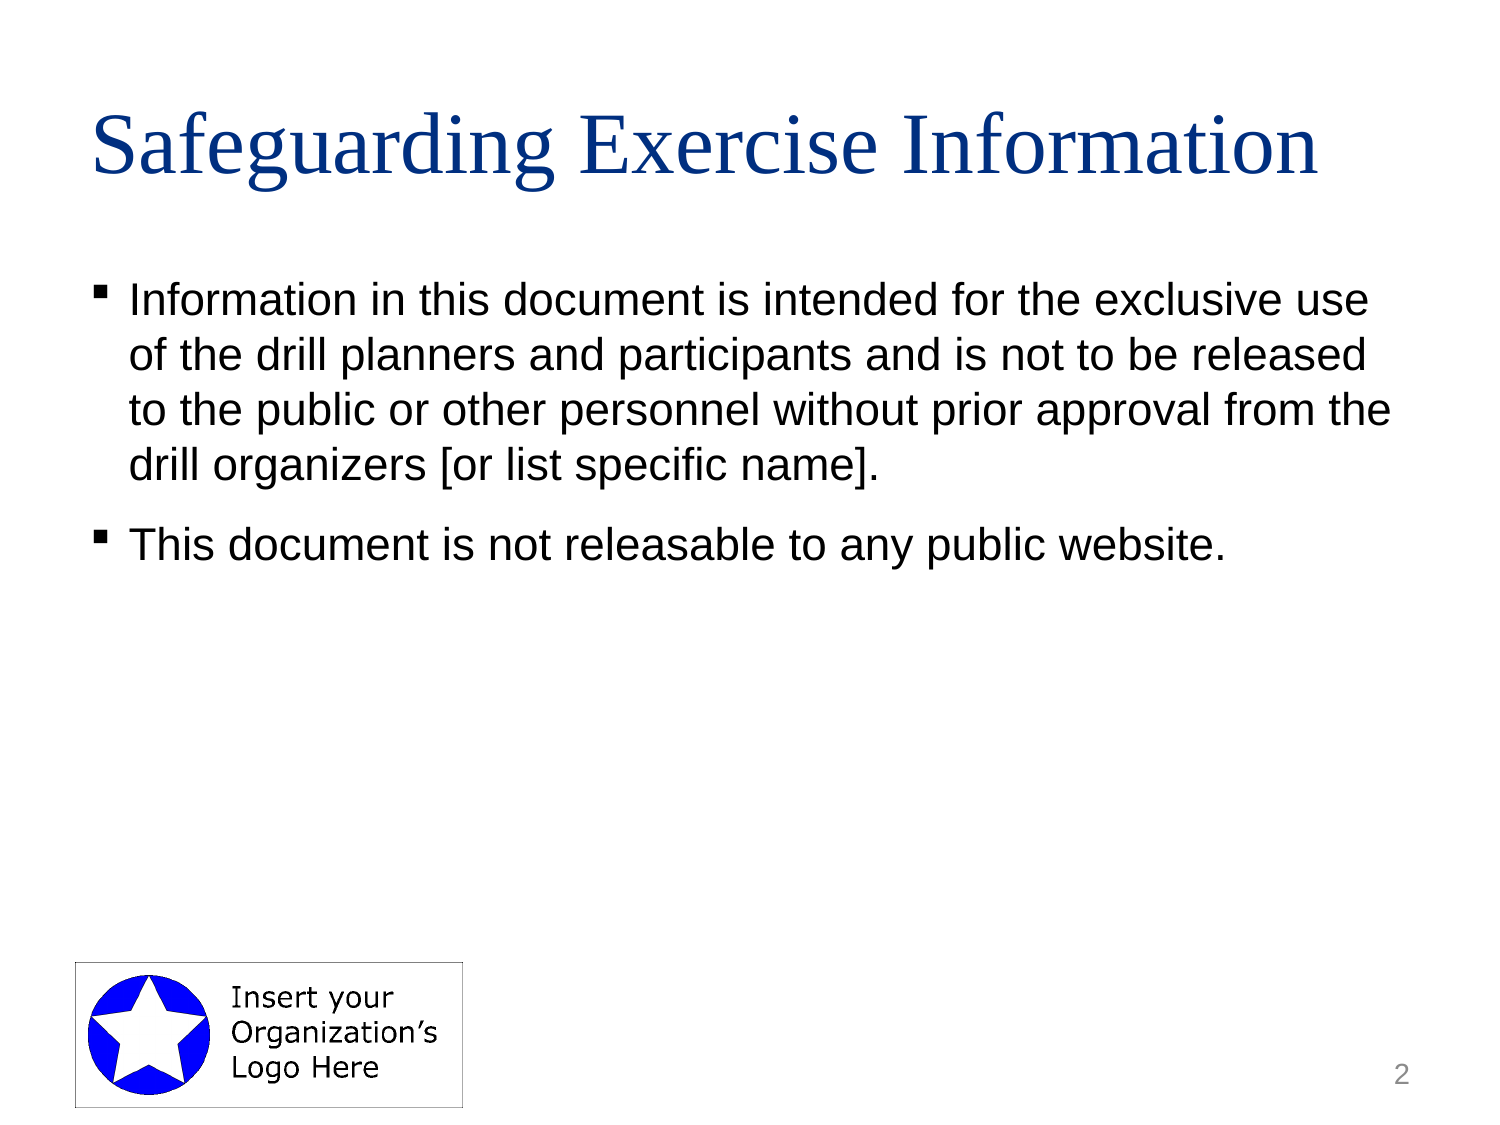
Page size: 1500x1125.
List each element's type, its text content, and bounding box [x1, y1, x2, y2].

list Information in this document is intended for the exclusive use of the drill planners and participants and is not to be released to the public or other personnel without prior approval from the drill organizers [or list specific name]. This document is not releasable to any public website. [75, 262, 1425, 1005]
slide_number 2 [1074, 1042, 1425, 1103]
picture [75, 1005, 463, 1108]
title Safeguarding Exercise Information [75, 45, 1425, 233]
